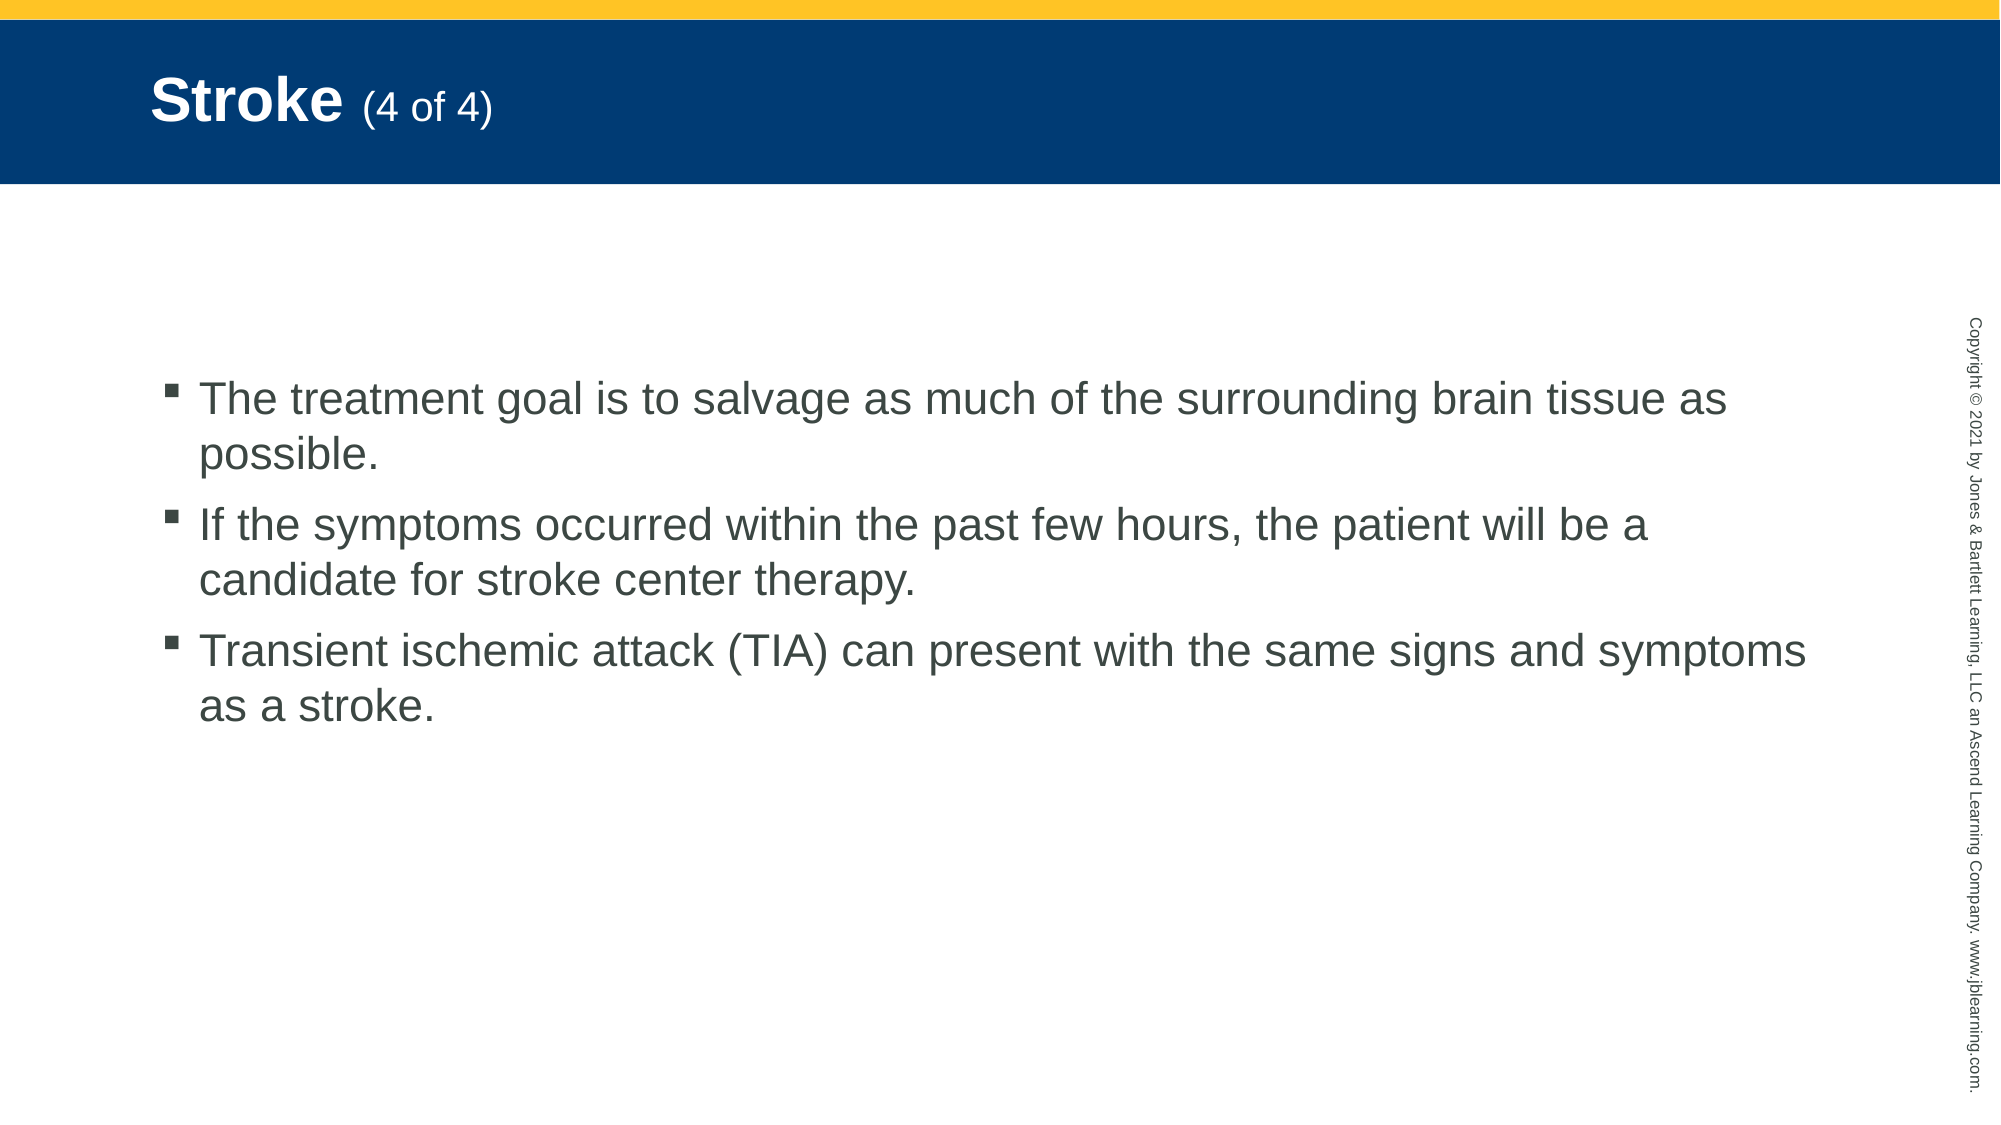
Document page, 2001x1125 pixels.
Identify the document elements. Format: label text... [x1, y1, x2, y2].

list The treatment goal is to salvage as much of the surrounding brain tissue as possible. If the symptoms occurred within the past few hours, the patient will be a candidate for stroke center therapy. Transient ischemic attack (TIA) can present with the same signs and symptoms as a stroke. [146, 361, 1859, 1016]
title Stroke (4 of 4) [0, 19, 2000, 185]
